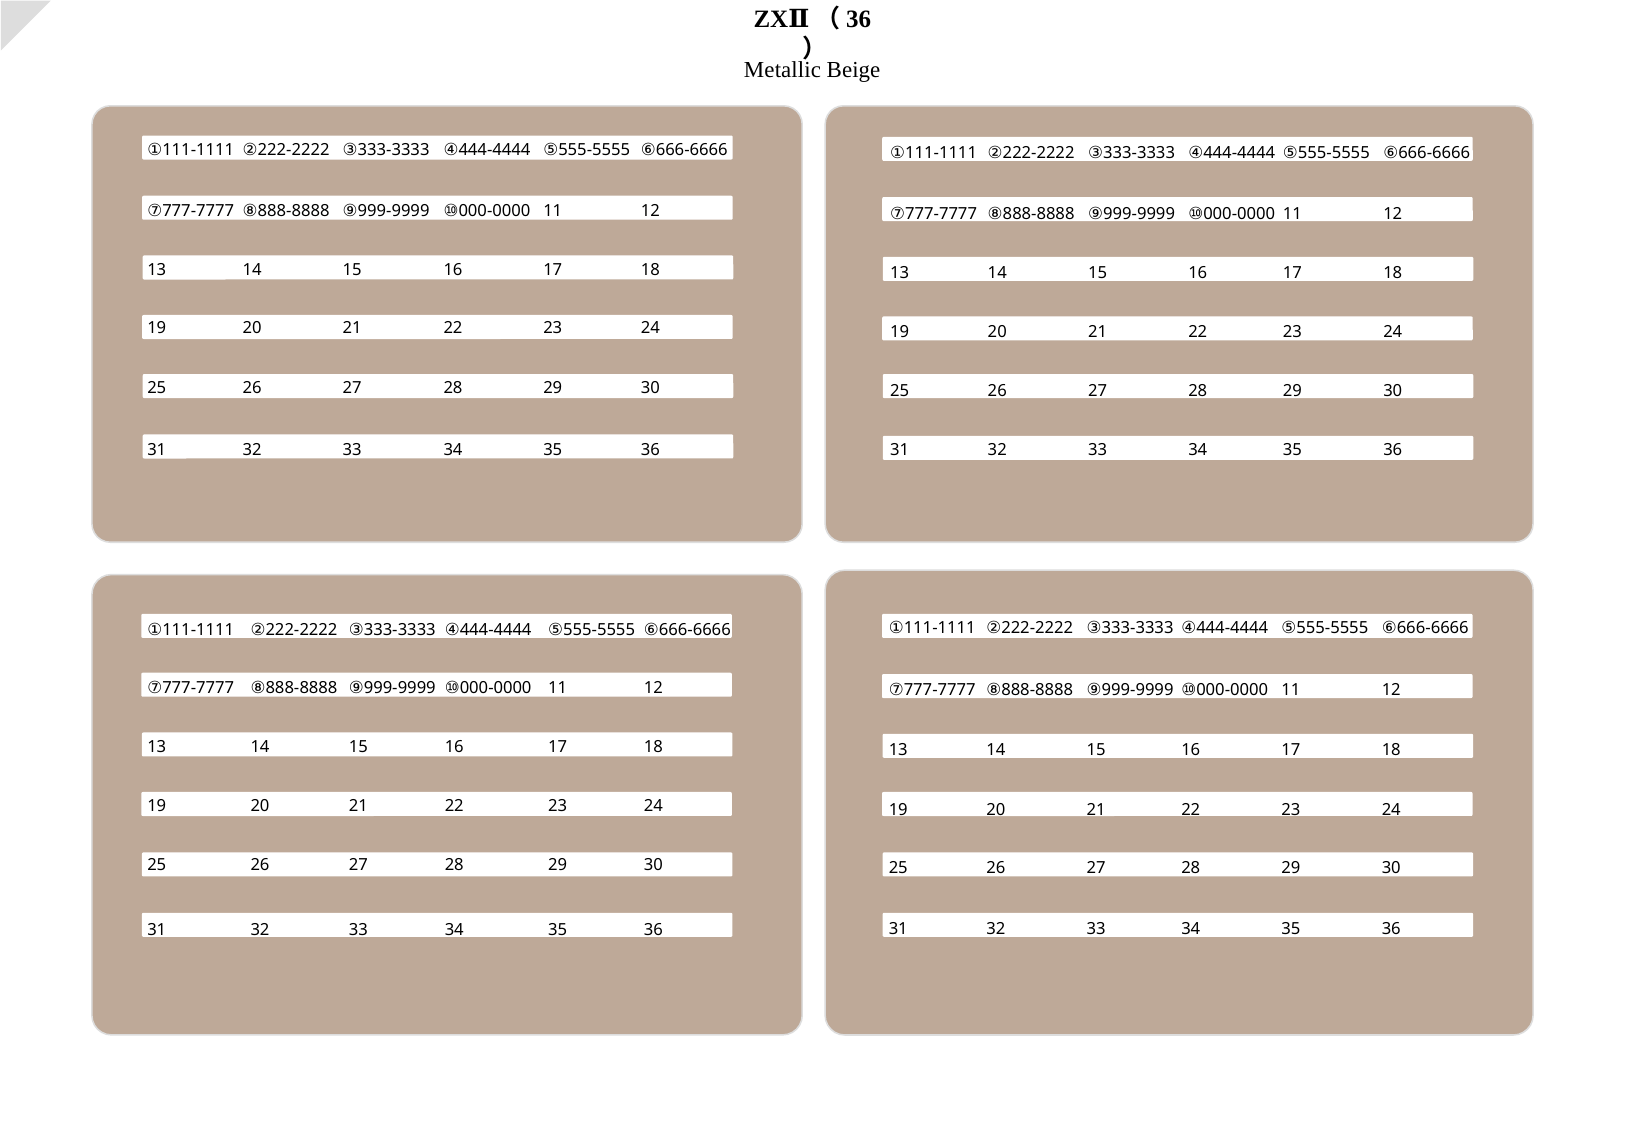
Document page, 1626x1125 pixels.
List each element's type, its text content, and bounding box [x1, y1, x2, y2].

table_cell 20 [986, 797, 1087, 855]
table_cell 35 [1283, 438, 1383, 500]
table_cell 26 [986, 855, 1087, 916]
table_cell 14 [251, 734, 349, 793]
table_cell 32 [986, 916, 1087, 979]
table_cell 11 [1282, 677, 1382, 738]
table_cell 12 [1382, 677, 1504, 738]
table_header ①111-1111 [147, 137, 243, 198]
table_cell ⑦777-7777 [147, 198, 243, 257]
table_header ②222-2222 [988, 140, 1088, 201]
text_box [142, 374, 147, 399]
table_cell 33 [1088, 438, 1188, 500]
text_box [882, 316, 890, 341]
table_cell 21 [1087, 797, 1181, 855]
table_cell 24 [1382, 797, 1504, 855]
table_header ①111-1111 [147, 617, 251, 675]
text_box [882, 197, 890, 222]
text_box [882, 613, 1473, 638]
table_cell 18 [1383, 260, 1508, 320]
table_header ③333-3333 [1087, 615, 1181, 677]
table_cell 29 [1282, 855, 1382, 916]
table_cell 29 [543, 376, 641, 438]
table_cell 16 [1188, 260, 1283, 320]
table_cell 23 [1283, 320, 1383, 379]
table_cell ⑩000-0000 [445, 675, 548, 734]
text_box [141, 672, 147, 697]
table_header ①111-1111 [890, 140, 988, 201]
text_box [882, 733, 889, 758]
table_cell 24 [641, 316, 764, 376]
table_cell 31 [147, 438, 243, 500]
text_box [1, 1, 49, 49]
table_cell 20 [251, 793, 349, 852]
table_cell 21 [343, 316, 443, 376]
table_header ⑥666-6666 [1383, 140, 1508, 201]
table_header ④444-4444 [445, 617, 548, 675]
table_cell 20 [988, 320, 1088, 379]
table_cell 11 [1283, 201, 1383, 260]
text_box [882, 136, 1473, 161]
table_cell 12 [641, 198, 764, 257]
table_cell ⑨999-9999 [1087, 677, 1181, 738]
table_cell ⑧888-8888 [986, 677, 1087, 738]
table_cell 24 [644, 793, 766, 852]
text_box [141, 791, 147, 817]
table_cell 11 [543, 198, 641, 257]
text_box [141, 613, 732, 638]
table_cell ⑨999-9999 [1088, 201, 1188, 260]
table_cell 18 [644, 734, 766, 793]
table_cell 33 [1087, 916, 1181, 979]
text_box [142, 255, 147, 280]
table_header ④444-4444 [1181, 615, 1282, 677]
table_cell 13 [147, 257, 243, 316]
table_cell 22 [443, 316, 543, 376]
table_cell 18 [641, 257, 764, 316]
table_cell 17 [548, 734, 644, 793]
table_header ⑥666-6666 [644, 617, 766, 675]
table_header ③333-3333 [343, 137, 443, 198]
table_cell 25 [147, 852, 251, 917]
table_cell 19 [147, 316, 243, 376]
table_cell 28 [1181, 855, 1282, 916]
text_box [882, 435, 890, 460]
table_cell ⑧888-8888 [251, 675, 349, 734]
table_cell 32 [243, 438, 343, 500]
table_cell 30 [1383, 379, 1508, 438]
table_cell 36 [1382, 916, 1504, 979]
table_cell 23 [1282, 797, 1382, 855]
table_cell 30 [644, 852, 766, 917]
table_header ③333-3333 [1088, 140, 1188, 201]
table_header ⑥666-6666 [1382, 615, 1504, 677]
table_header ②222-2222 [251, 617, 349, 675]
table_cell ⑦777-7777 [147, 675, 251, 734]
table_header ⑤555-5555 [543, 137, 641, 198]
table_cell 19 [890, 320, 988, 379]
table_cell 17 [543, 257, 641, 316]
text_box [882, 852, 889, 877]
table_cell 26 [243, 376, 343, 438]
table_cell 12 [1383, 201, 1508, 260]
table_cell 28 [1188, 379, 1283, 438]
table_cell 35 [543, 438, 641, 500]
table_header ③333-3333 [349, 617, 445, 675]
table_cell 12 [644, 675, 766, 734]
text_box [142, 314, 147, 340]
table_cell 17 [1283, 260, 1383, 320]
table_header ④444-4444 [443, 137, 543, 198]
table_cell 13 [890, 260, 988, 320]
text_box [825, 570, 1534, 1036]
text_box [882, 791, 889, 817]
table_header ①111-1111 [889, 615, 986, 677]
table_header ②222-2222 [986, 615, 1087, 677]
text_box ZXⅡ（36） [738, 2, 893, 47]
text_box [142, 135, 733, 160]
text_box [91, 105, 803, 543]
table_cell 35 [548, 917, 644, 980]
table_cell 14 [243, 257, 343, 316]
text_box Metallic Beige [729, 47, 896, 90]
table_cell 13 [889, 738, 986, 797]
table_cell 13 [147, 734, 251, 793]
text_box [141, 912, 147, 937]
table_cell 15 [343, 257, 443, 316]
table_cell 16 [445, 734, 548, 793]
table_header ⑥666-6666 [641, 137, 764, 198]
table_cell ⑨999-9999 [349, 675, 445, 734]
text_box [882, 674, 889, 699]
table_cell 36 [641, 438, 764, 500]
table_cell ⑩000-0000 [443, 198, 543, 257]
table_header ④444-4444 [1188, 140, 1283, 201]
table_cell 34 [1181, 916, 1282, 979]
table_cell 31 [890, 438, 988, 500]
table_cell 14 [986, 738, 1087, 797]
text_box [882, 912, 889, 937]
table_cell 36 [644, 917, 766, 980]
text_box [882, 374, 890, 399]
table_cell 30 [1382, 855, 1504, 916]
table_cell 31 [147, 917, 251, 980]
table_cell 31 [889, 916, 986, 979]
table_cell 23 [548, 793, 644, 852]
table_cell 26 [988, 379, 1088, 438]
table_cell 23 [543, 316, 641, 376]
table_cell 36 [1383, 438, 1508, 500]
table_cell ⑦777-7777 [889, 677, 986, 738]
table_cell ⑩000-0000 [1188, 201, 1283, 260]
table_cell 11 [548, 675, 644, 734]
text_box [142, 195, 147, 220]
text_box [141, 852, 147, 877]
table_cell ⑧888-8888 [243, 198, 343, 257]
table_cell 28 [445, 852, 548, 917]
table_cell 20 [243, 316, 343, 376]
table_cell 32 [988, 438, 1088, 500]
table_cell 15 [349, 734, 445, 793]
table_cell 17 [1282, 738, 1382, 797]
table_cell 21 [1088, 320, 1188, 379]
table_cell 22 [1188, 320, 1283, 379]
table_header ②222-2222 [243, 137, 343, 198]
table_cell ⑨999-9999 [343, 198, 443, 257]
table_cell 27 [343, 376, 443, 438]
table_cell 18 [1382, 738, 1504, 797]
table_cell 29 [548, 852, 644, 917]
text_box [142, 434, 147, 459]
table_cell 27 [1087, 855, 1181, 916]
table_header ⑤555-5555 [1283, 140, 1383, 201]
table_cell 33 [343, 438, 443, 500]
table_cell 34 [445, 917, 548, 980]
table_cell 27 [349, 852, 445, 917]
text_box [882, 256, 890, 281]
table_cell ⑧888-8888 [988, 201, 1088, 260]
table_cell 15 [1088, 260, 1188, 320]
table_cell 29 [1283, 379, 1383, 438]
text_box [91, 574, 803, 1035]
text_box [825, 105, 1534, 543]
table_cell 22 [1181, 797, 1282, 855]
table_cell 25 [147, 376, 243, 438]
table_cell 16 [1181, 738, 1282, 797]
table_cell 30 [641, 376, 764, 438]
table_cell 19 [147, 793, 251, 852]
table_cell 26 [251, 852, 349, 917]
table_cell 22 [445, 793, 548, 852]
table_cell 34 [1188, 438, 1283, 500]
table_cell ⑦777-7777 [890, 201, 988, 260]
table_cell 25 [890, 379, 988, 438]
table_cell 24 [1383, 320, 1508, 379]
table_cell 21 [349, 793, 445, 852]
table_cell 16 [443, 257, 543, 316]
table_cell 27 [1088, 379, 1188, 438]
table_cell ⑩000-0000 [1181, 677, 1282, 738]
text_box [141, 732, 147, 757]
table_cell 33 [349, 917, 445, 980]
table_cell 35 [1282, 916, 1382, 979]
table_header ⑤555-5555 [1282, 615, 1382, 677]
table_cell 25 [889, 855, 986, 916]
table_cell 28 [443, 376, 543, 438]
table_header ⑤555-5555 [548, 617, 644, 675]
table_cell 19 [889, 797, 986, 855]
table_cell 32 [251, 917, 349, 980]
table_cell 15 [1087, 738, 1181, 797]
table_cell 34 [443, 438, 543, 500]
table_cell 14 [988, 260, 1088, 320]
